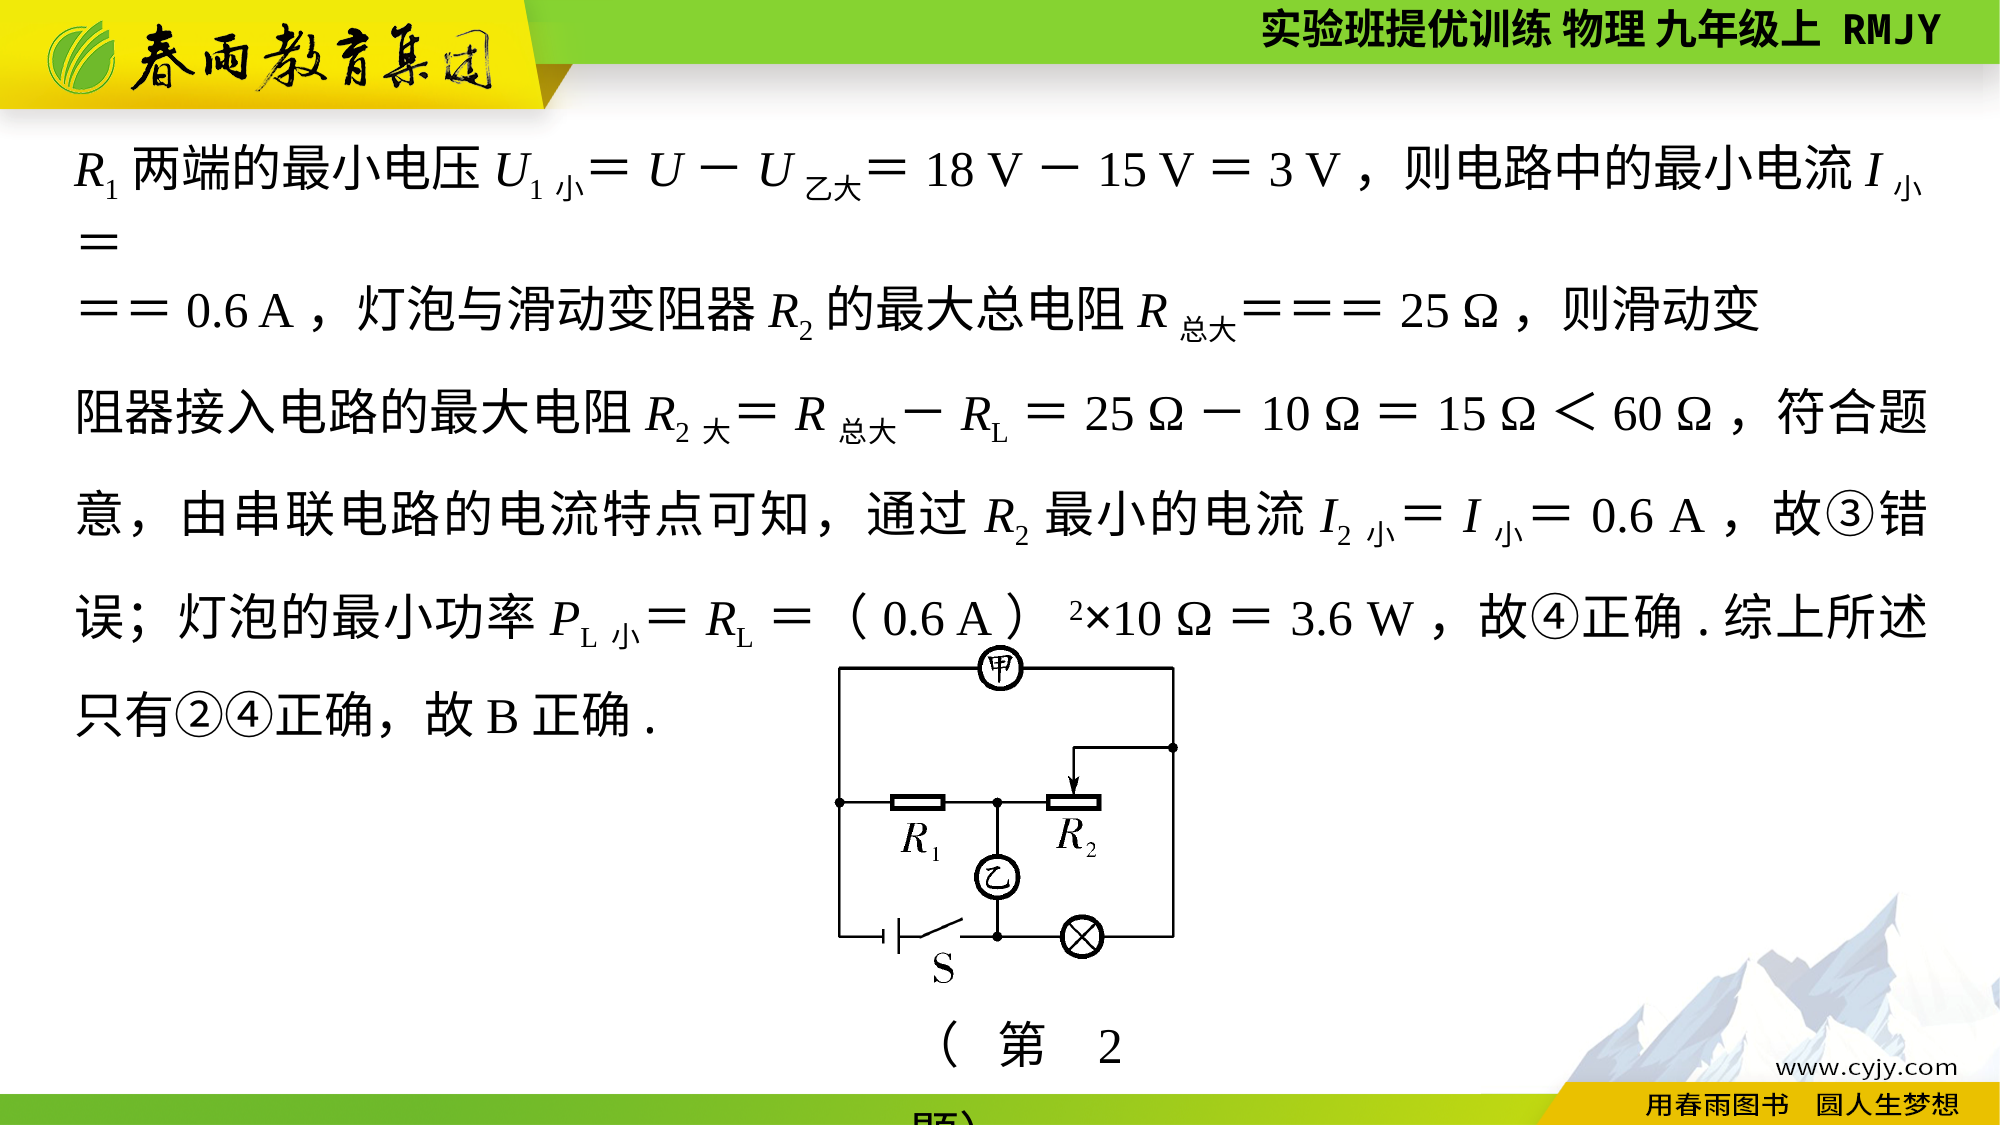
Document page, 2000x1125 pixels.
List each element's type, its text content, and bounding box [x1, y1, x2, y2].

text_box （第2题） [894, 991, 1150, 1081]
picture [0, 0, 2000, 1125]
